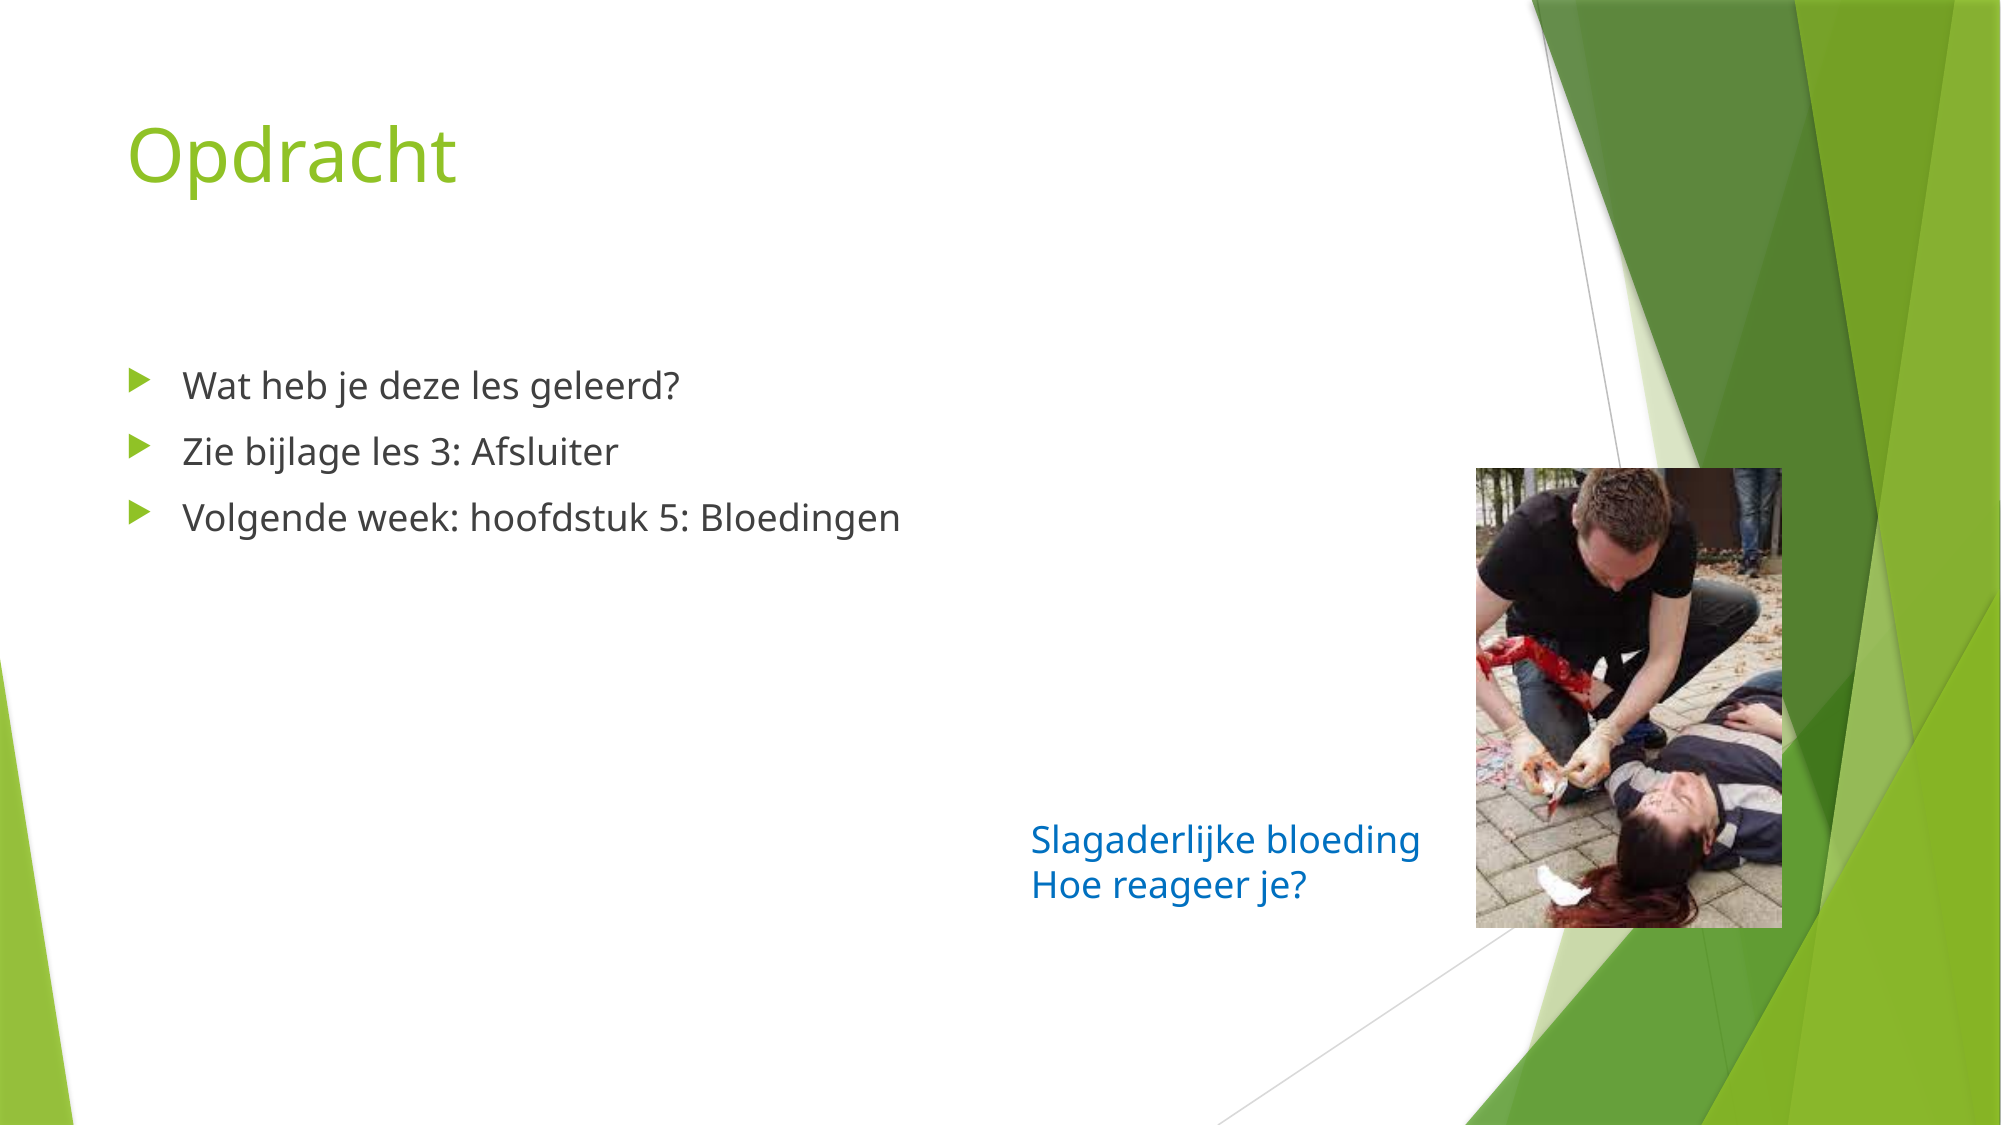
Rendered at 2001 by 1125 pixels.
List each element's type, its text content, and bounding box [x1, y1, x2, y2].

title Opdracht [111, 99, 1522, 317]
text_box Slagaderlijke bloeding Hoe reageer je? [1016, 808, 1439, 913]
list Wat heb je deze les geleerd? Zie bijlage les 3: Afsluiter Volgende week: hoofdstuk 5: Bloedingen [111, 354, 1522, 992]
picture [1475, 467, 1783, 928]
